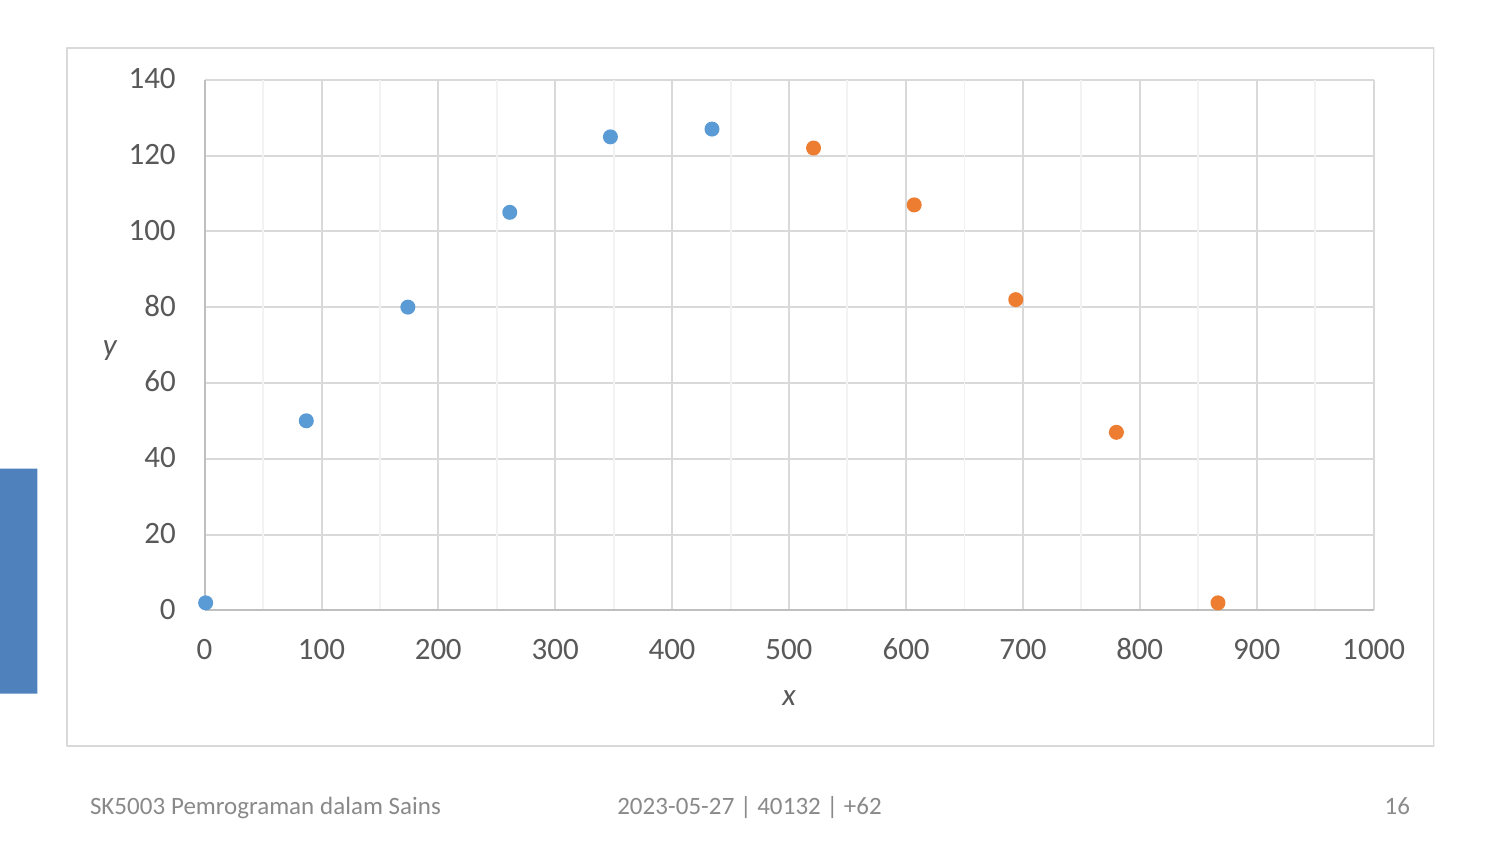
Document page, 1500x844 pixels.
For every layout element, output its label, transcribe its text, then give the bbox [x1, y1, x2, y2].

slide_number 16 [1074, 782, 1425, 827]
picture [65, 46, 1435, 748]
footer 2023-05-27 | 40132 | +62 [512, 782, 988, 827]
slide_number SK5003 Pemrograman dalam Sains [75, 782, 463, 827]
